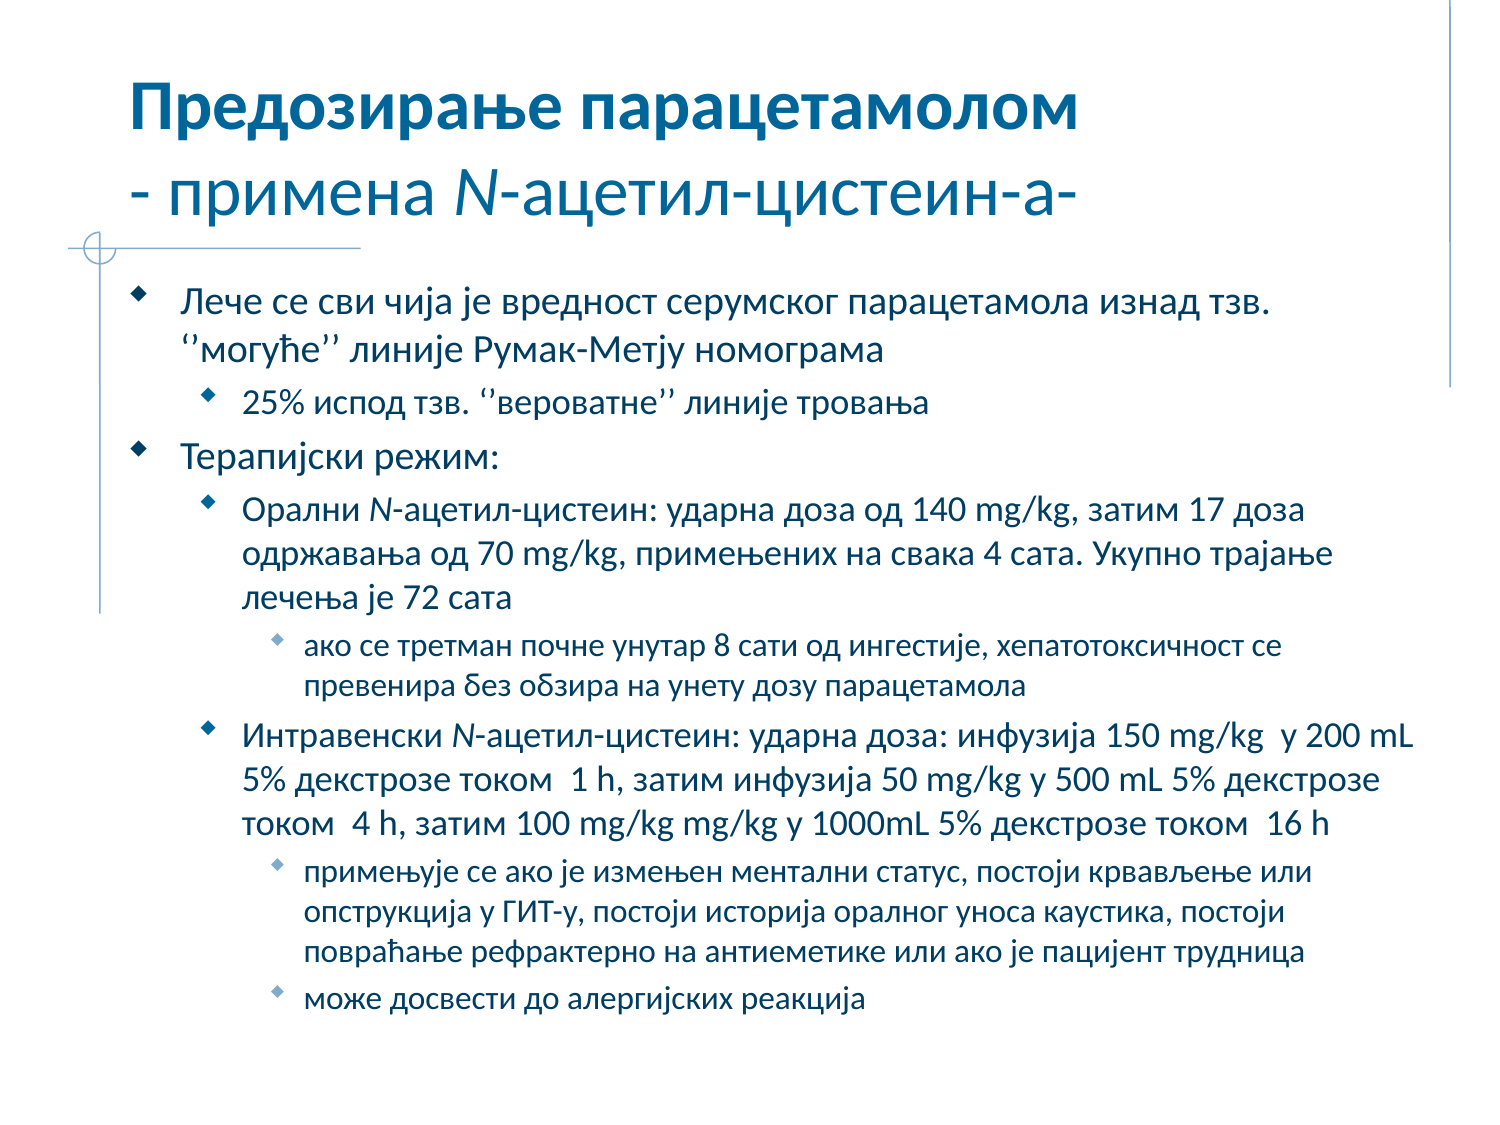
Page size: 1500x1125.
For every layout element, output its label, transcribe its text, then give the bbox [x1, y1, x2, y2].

list Лече се сви чија је вредност серумског парацетамола изнад тзв. ‘’могуће’’ линије Румак-Метју номограма 25% испод тзв. ‘’вероватне’’ линије тровања Терапијски режим: Орални N-ацетил-цистеин: ударна доза од 140 mg/kg, затим 17 доза одржавања од 70 mg/kg, примењених на свака 4 сата. Укупно трајање лечења је 72 сата ако се третман почне унутар 8 сати од ингестије, хепатотоксичност се превенира без обзира на унету дозу парацетамола Интравенски N-ацетил-цистеин: ударна доза: инфузија 150 mg/kg у 200 mL 5% декстрозе током 1 h, затим инфузија 50 mg/kg у 500 mL 5% декстрозе током 4 h, затим 100 mg/kg mg/kg у 1000mL 5% декстрозе током 16 h примењује се ако је измењен ментални статус, постоји крвављење или опструкција у ГИТ-у, постоји историја оралног уноса каустика, постоји повраћање рефрактерно на антиеметике или ако је пацијент трудница може досвести до алергијских реакција [111, 266, 1436, 1059]
title Предозирање парацетамолом - примена N-ацетил-цистеин-а- [113, 49, 1436, 238]
